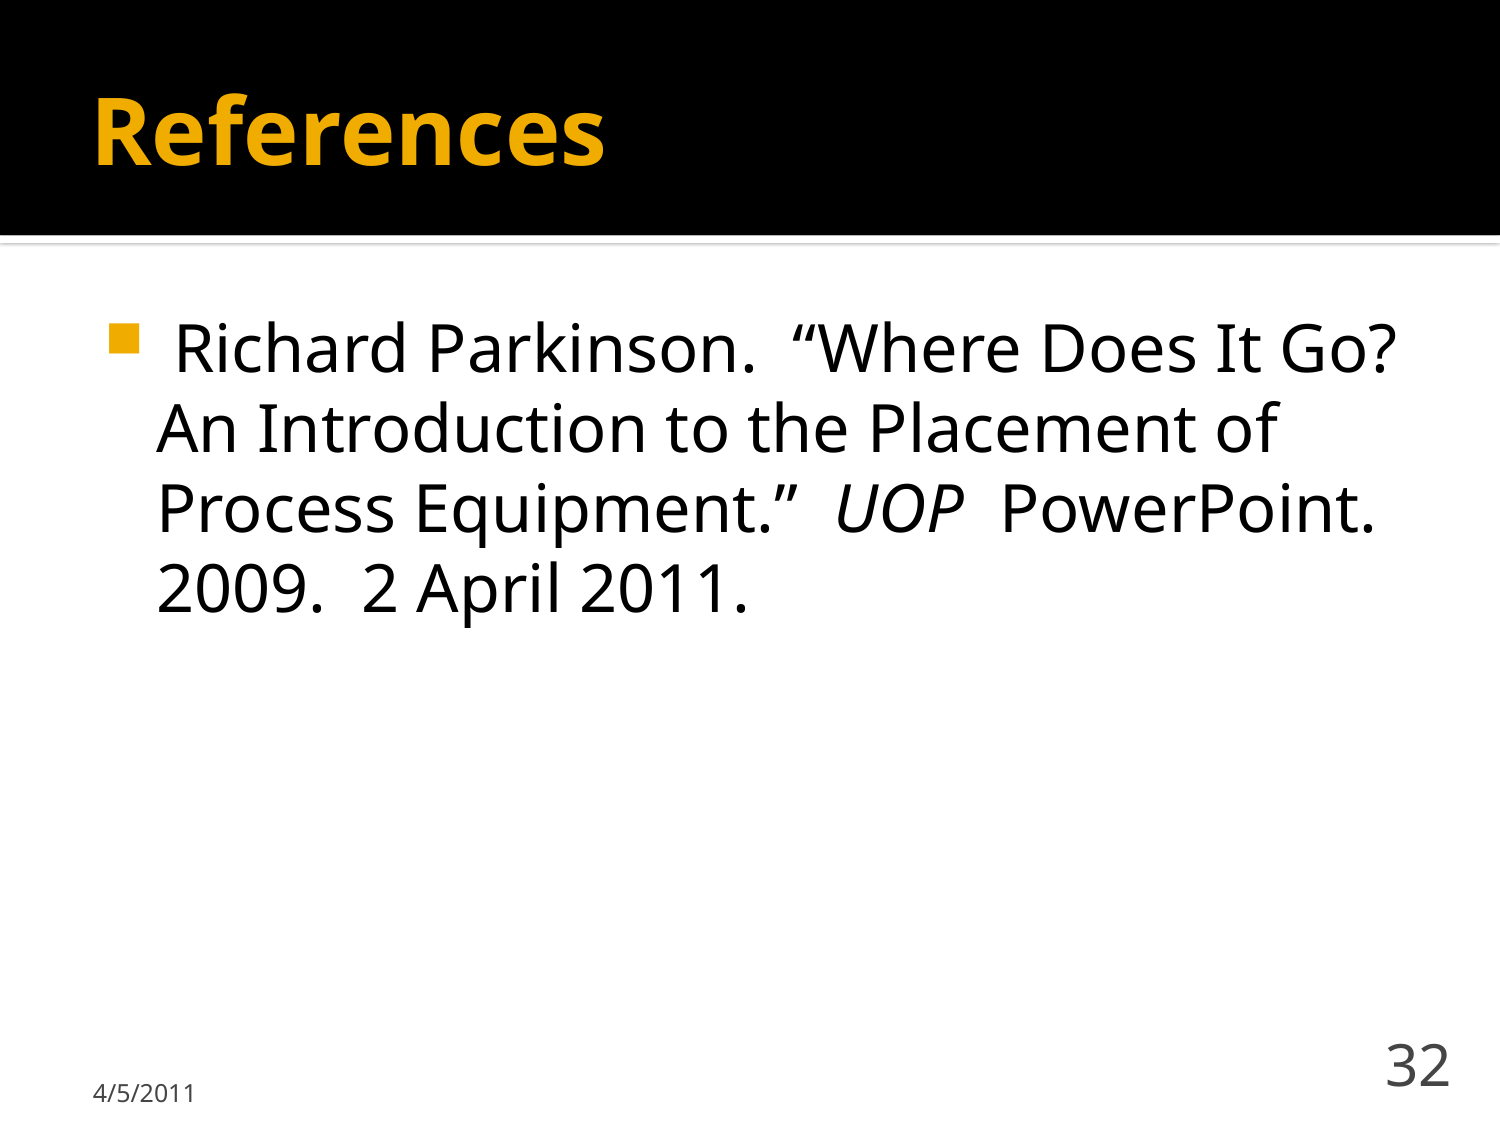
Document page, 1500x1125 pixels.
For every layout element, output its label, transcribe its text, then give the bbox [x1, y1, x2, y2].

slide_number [75, 1062, 425, 1108]
slide_number 32 [1345, 1062, 1467, 1108]
list Richard Parkinson. “Where Does It Go? An Introduction to the Placement of Process Equipment.” UOP PowerPoint. 2009. 2 April 2011. [75, 291, 1425, 1050]
title References [75, 25, 1425, 231]
